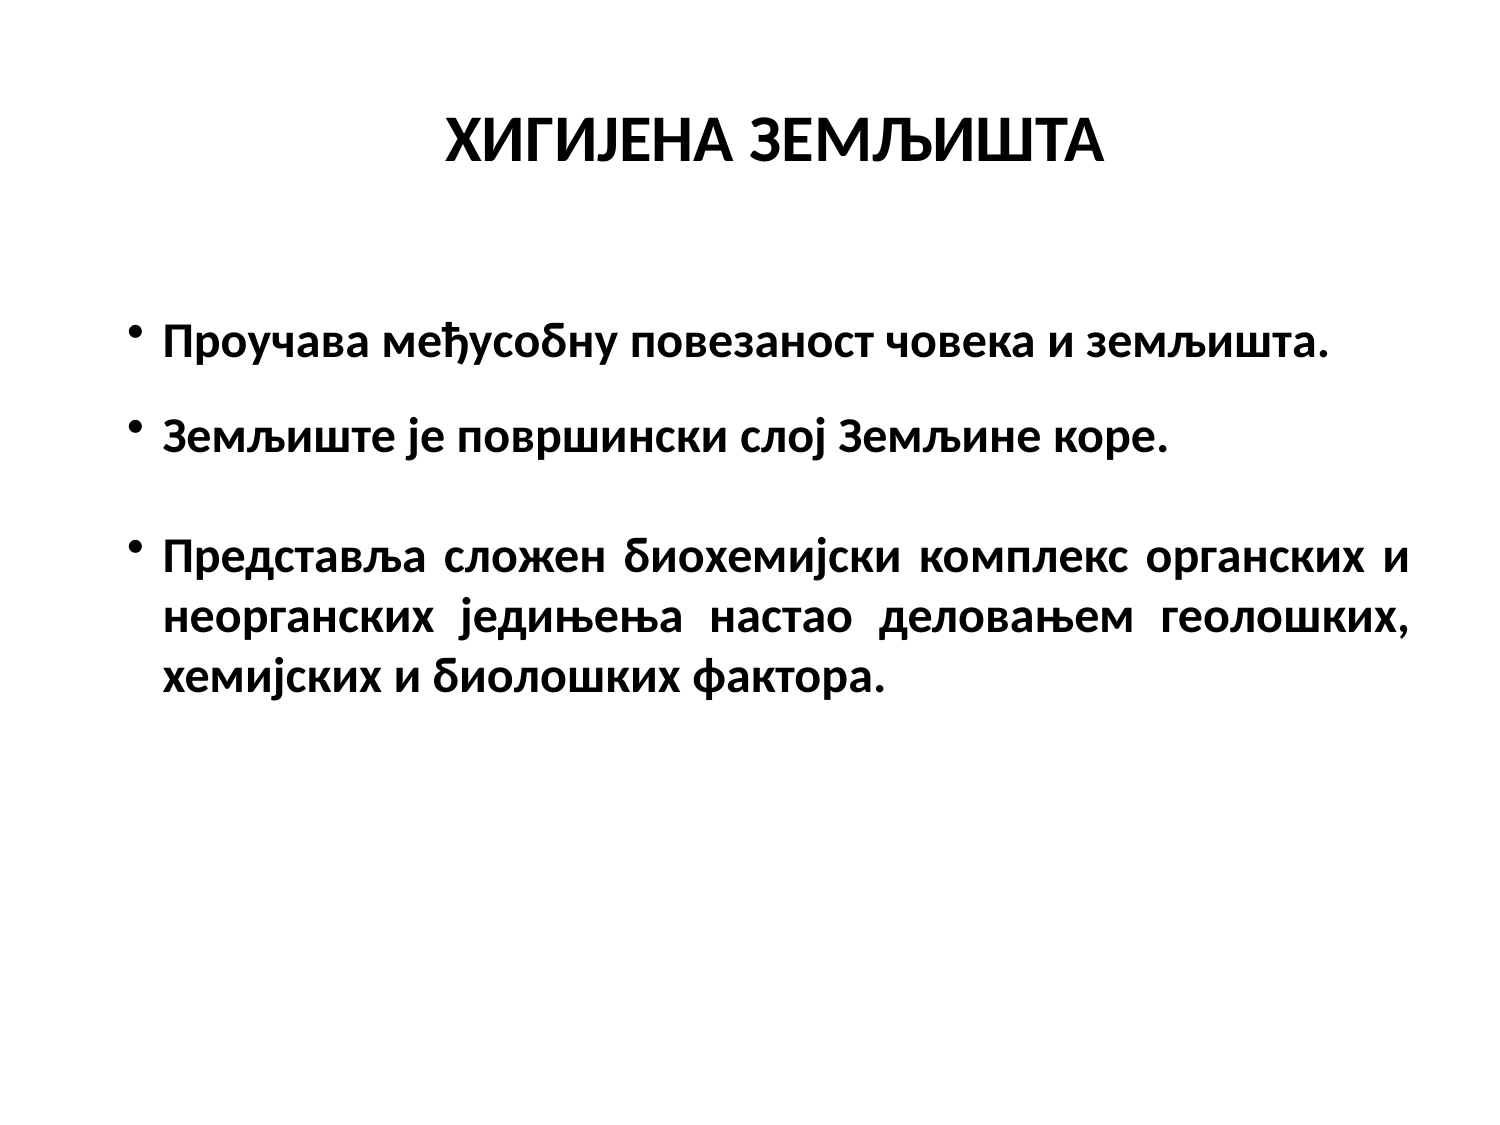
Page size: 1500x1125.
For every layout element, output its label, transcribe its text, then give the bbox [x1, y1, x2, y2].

text_box Проучава међусобну повезаност човека и земљишта. Земљиште је површински слој Земљине коре. Представља сложен биохемијски комплекс органских и неорганских једињења настао деловањем геолошких, хемијских и биолошких фактора. [112, 300, 1425, 740]
text_box ХИГИЈЕНА ЗЕМЉИШТА [137, 87, 1413, 183]
